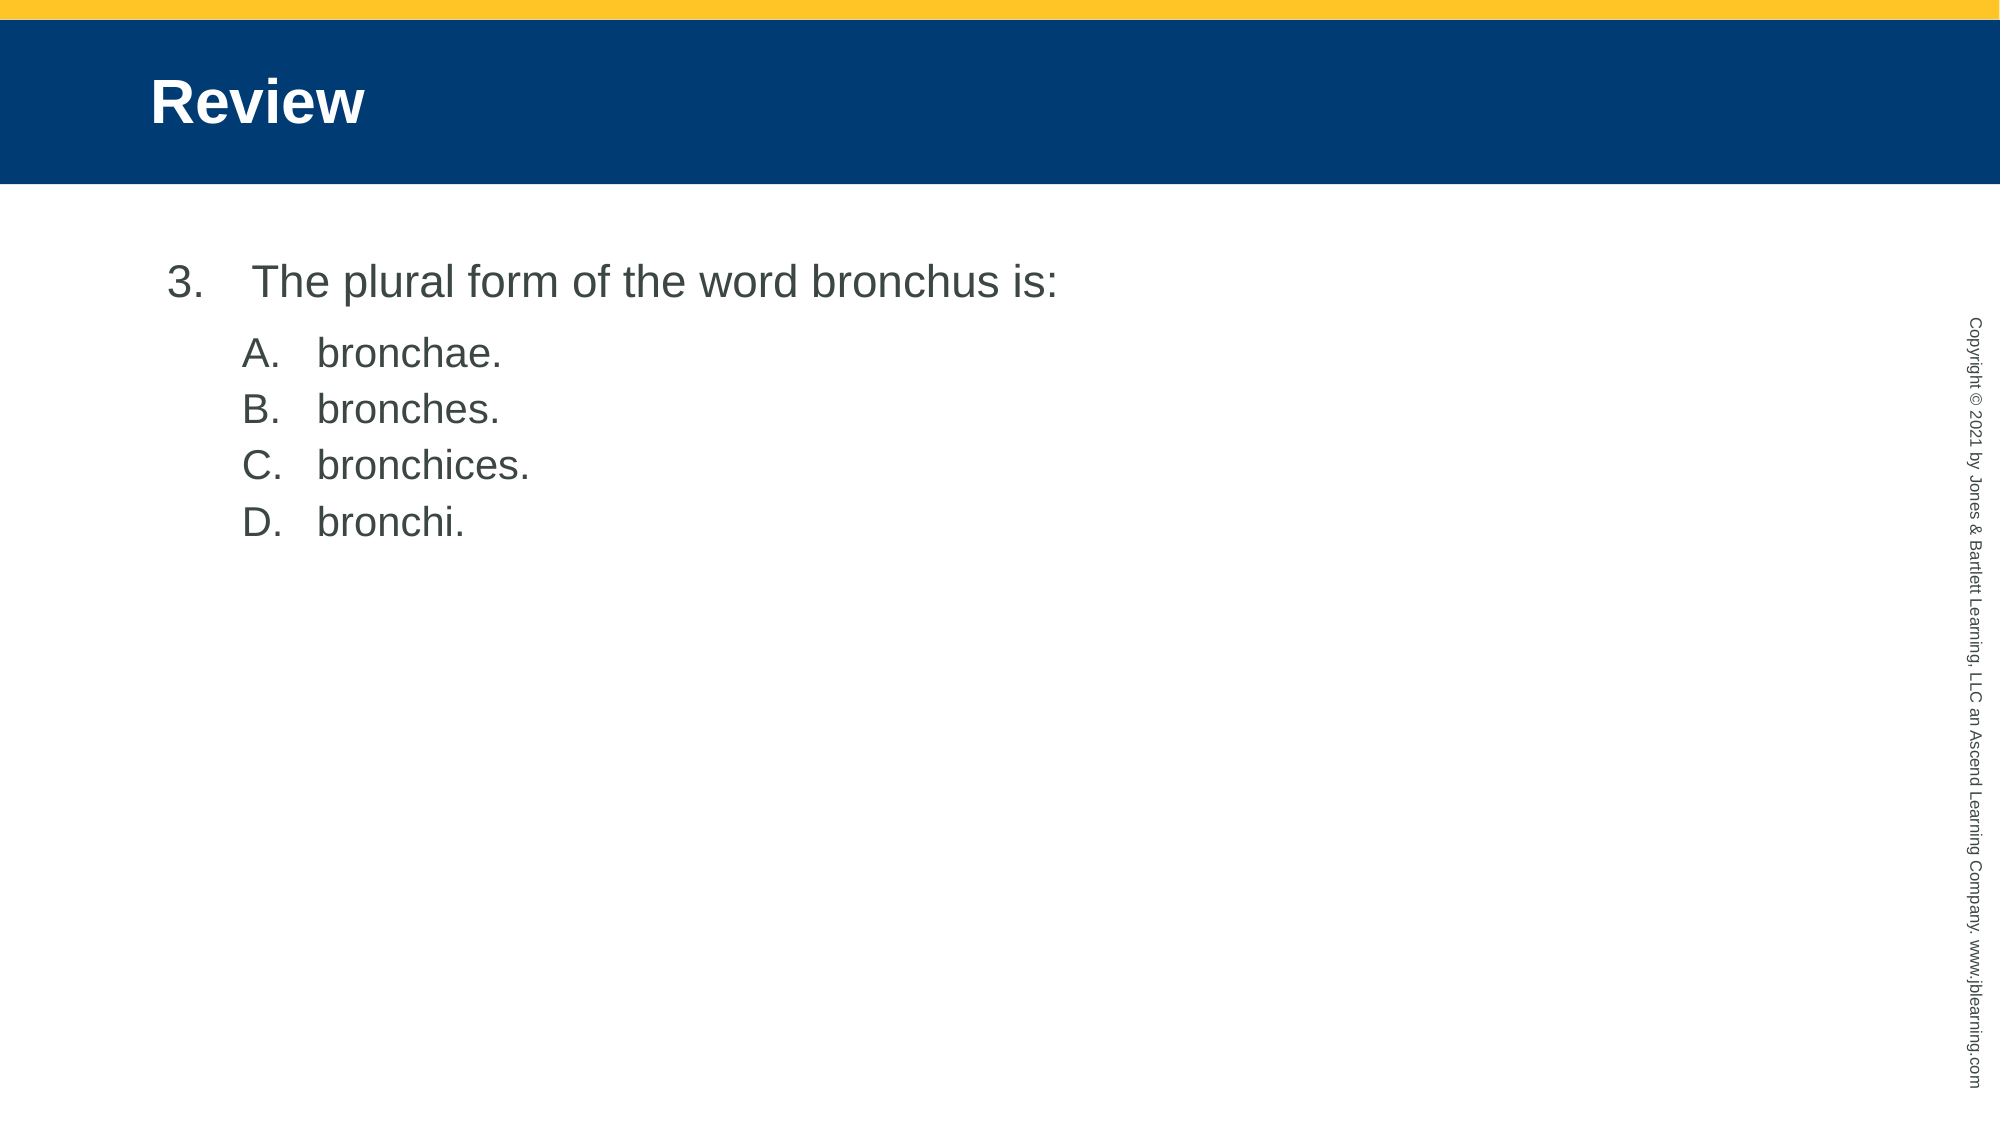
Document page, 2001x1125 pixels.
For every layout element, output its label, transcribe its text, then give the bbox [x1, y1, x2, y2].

list The plural form of the word bronchus is: bronchae. bronches. bronchices. bronchi. [151, 244, 1840, 1016]
title Review [0, 19, 2000, 185]
